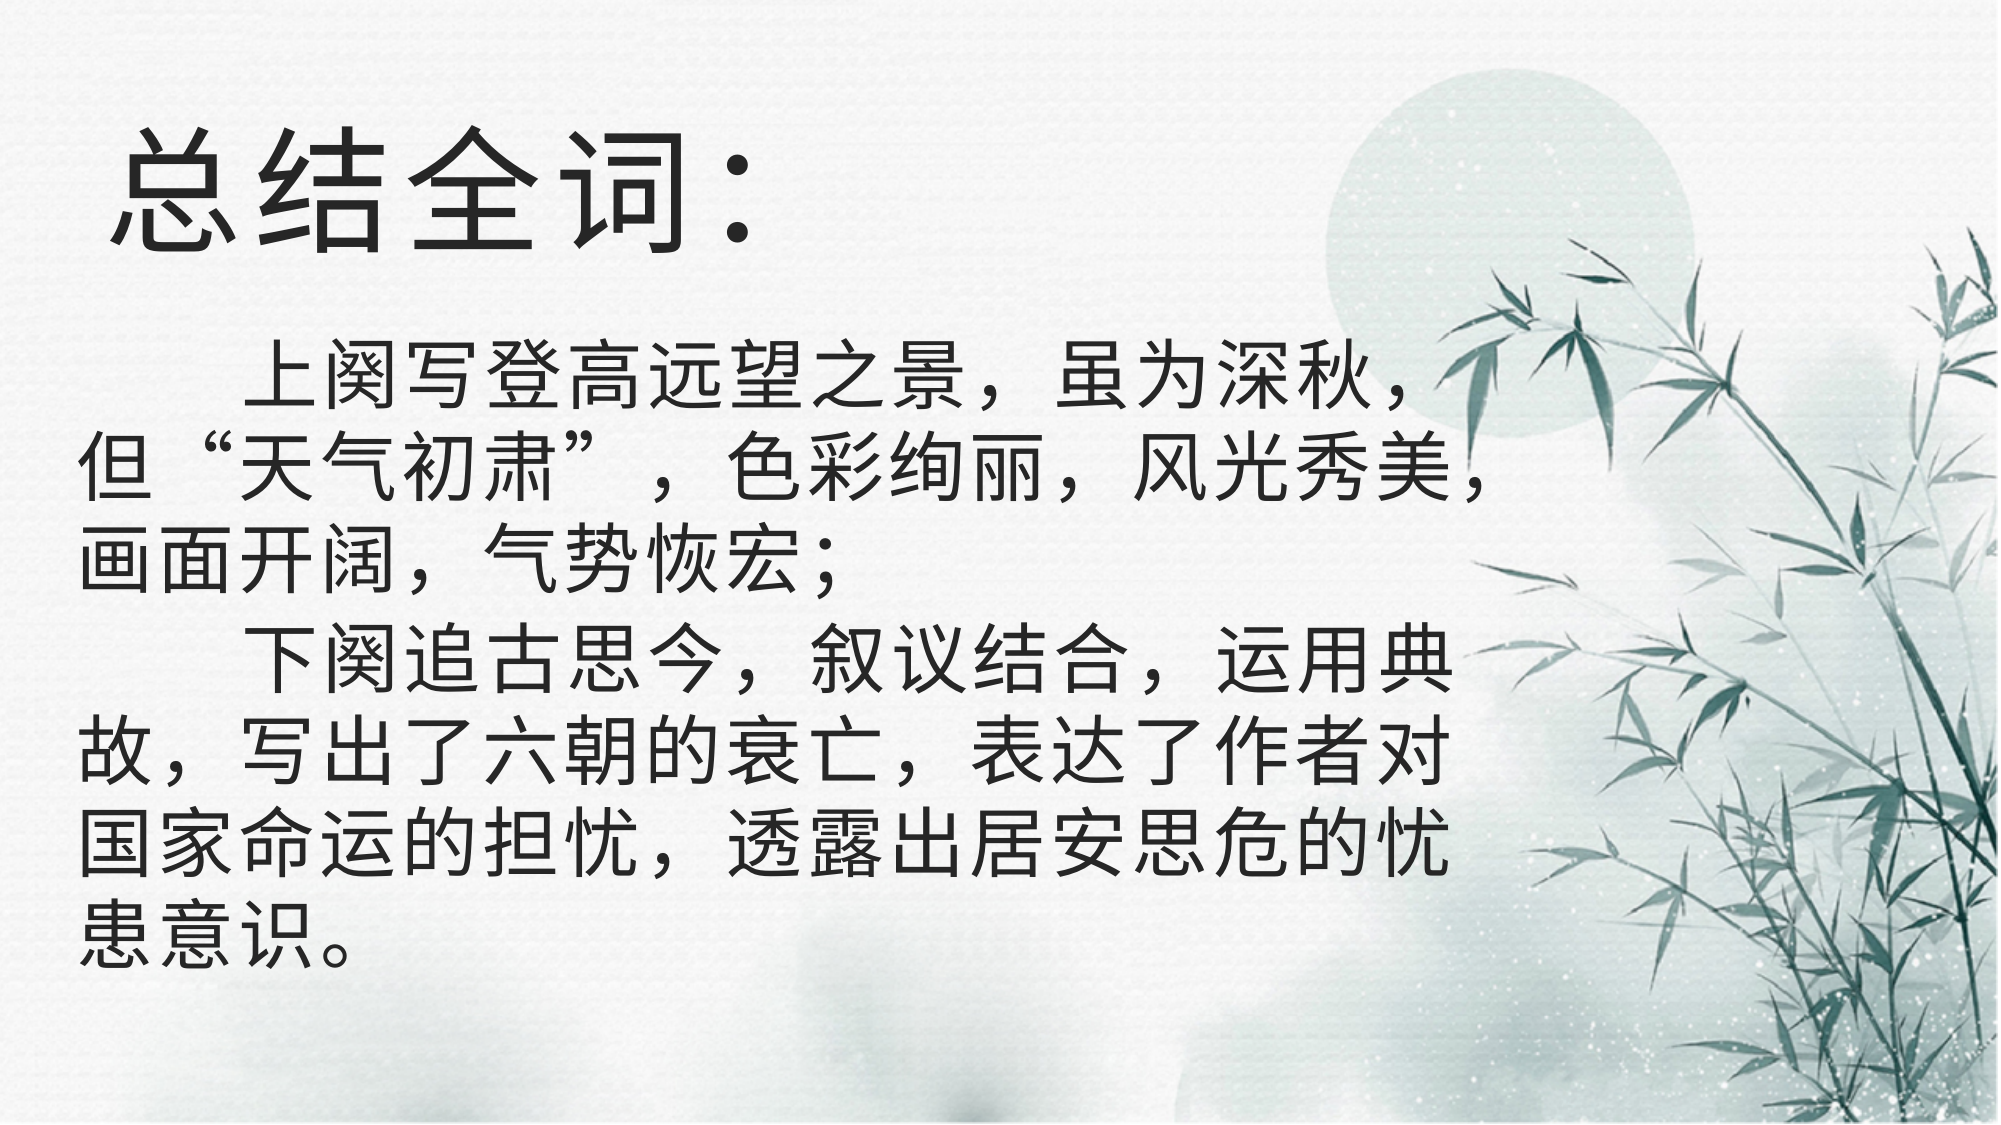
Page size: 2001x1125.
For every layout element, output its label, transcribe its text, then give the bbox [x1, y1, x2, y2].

picture [0, 0, 1998, 1124]
title 总结全词： [89, 76, 1097, 279]
subtitle 上阕写登高远望之景，虽为深秋，但“天气初肃”，色彩绚丽，风光秀美，画面开阔，气势恢宏； 下阕追古思今，叙议结合，运用典故，写出了六朝的衰亡，表达了作者对国家命运的担忧，透露出居安思危的忧患意识。 [61, 318, 1479, 993]
